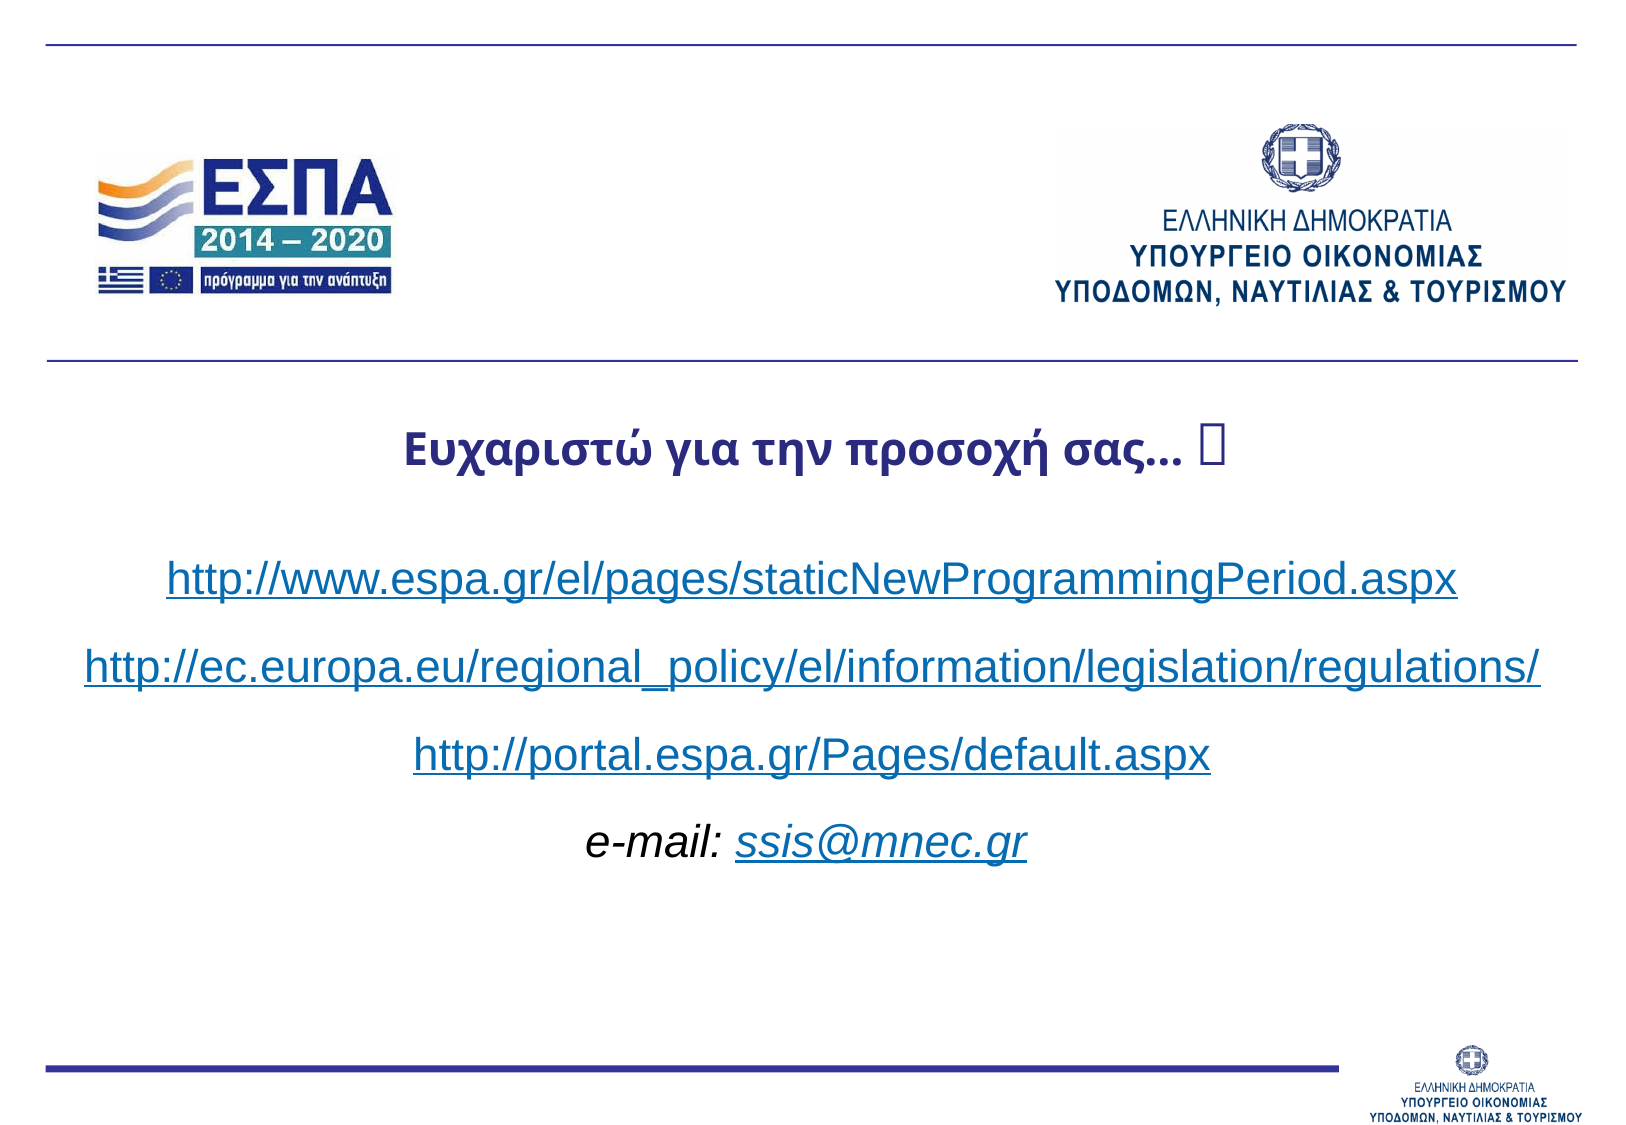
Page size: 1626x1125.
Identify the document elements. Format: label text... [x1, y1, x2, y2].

picture [1050, 123, 1571, 308]
picture [95, 154, 397, 297]
text_box http://www.espa.gr/el/pages/staticNewProgrammingPeriod.aspx http://ec.europa.eu/regional_policy/el/information/legislation/regulations/ http://portal.espa.gr/Pages/default.aspx e-mail: ssis@mnec.gr [40, 551, 1584, 962]
text_box Ευχαριστώ για την προσοχή σας…  [108, 399, 1466, 485]
picture [1339, 1045, 1605, 1125]
